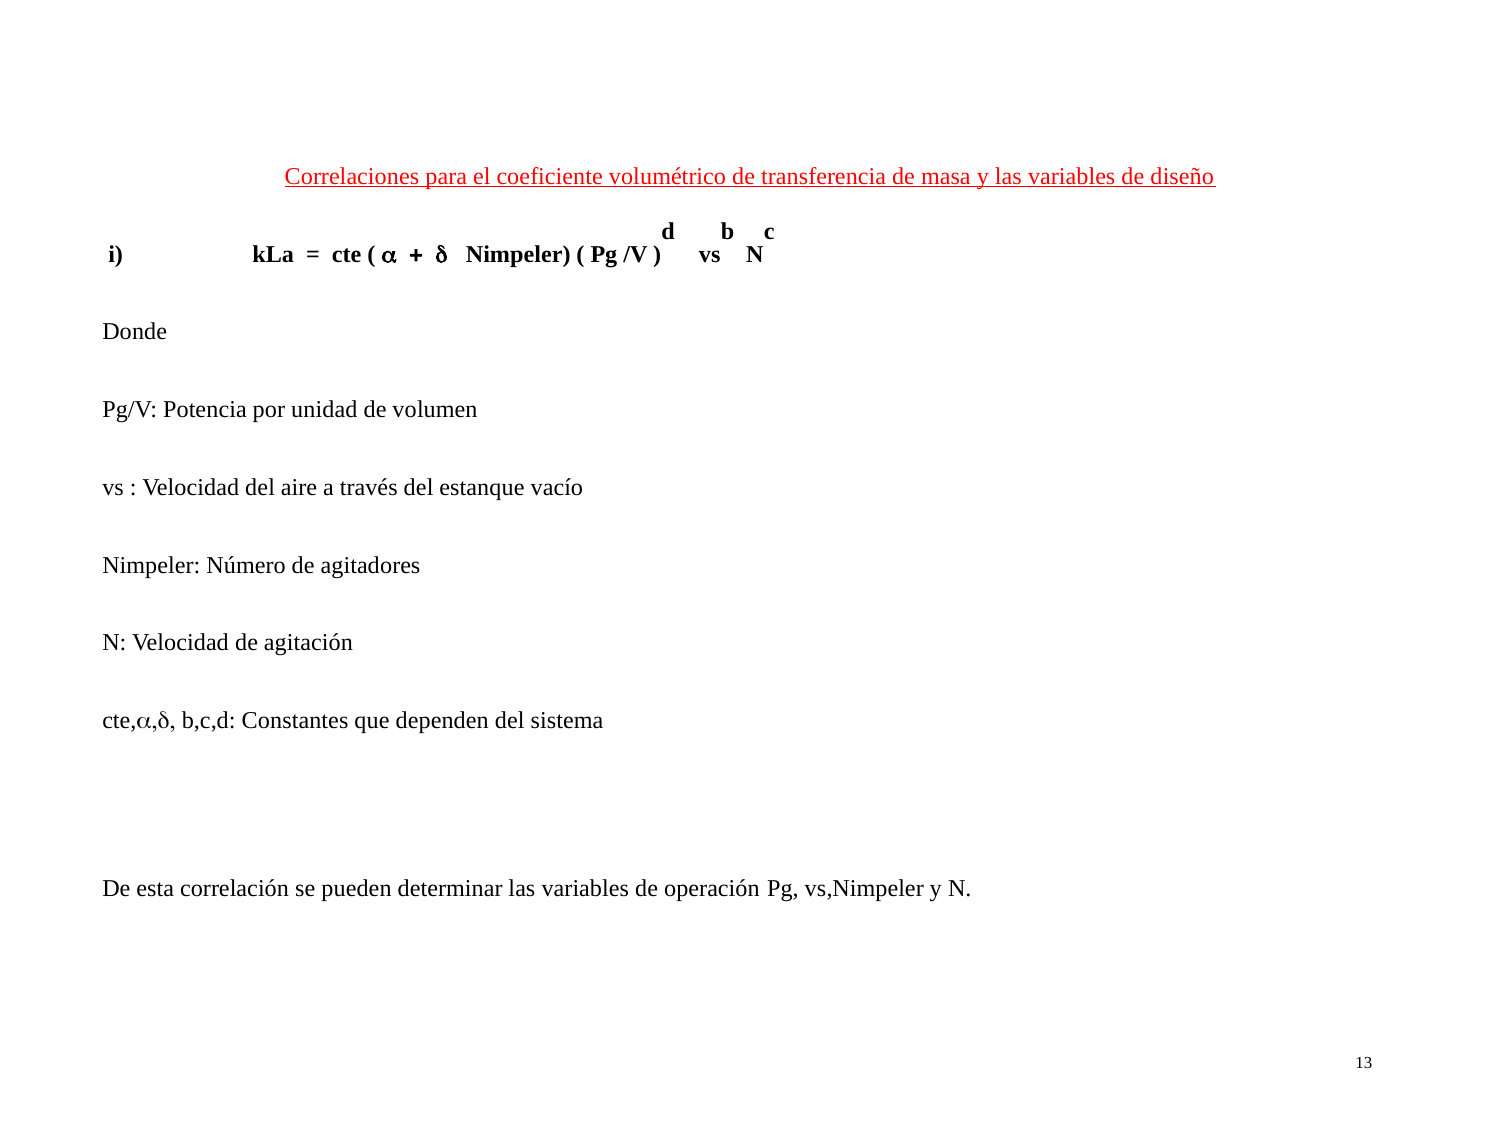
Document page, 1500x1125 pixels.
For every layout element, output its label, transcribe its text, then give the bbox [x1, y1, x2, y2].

slide_number 13 [1074, 1024, 1388, 1101]
text_box Correlaciones para el coeficiente volumétrico de transferencia de masa y las variables de diseño i) kLa = cte ( a + d Nimpeler) ( Pg /V )d vsb Nc Donde Pg/V: Potencia por unidad de volumen vs : Velocidad del aire a través del estanque vacío Nimpeler: Número de agitadores N: Velocidad de agitación cte,a,d, b,c,d: Constantes que dependen del sistema De esta correlación se pueden determinar las variables de operación Pg, vs,Nimpeler y N. [87, 124, 1413, 912]
